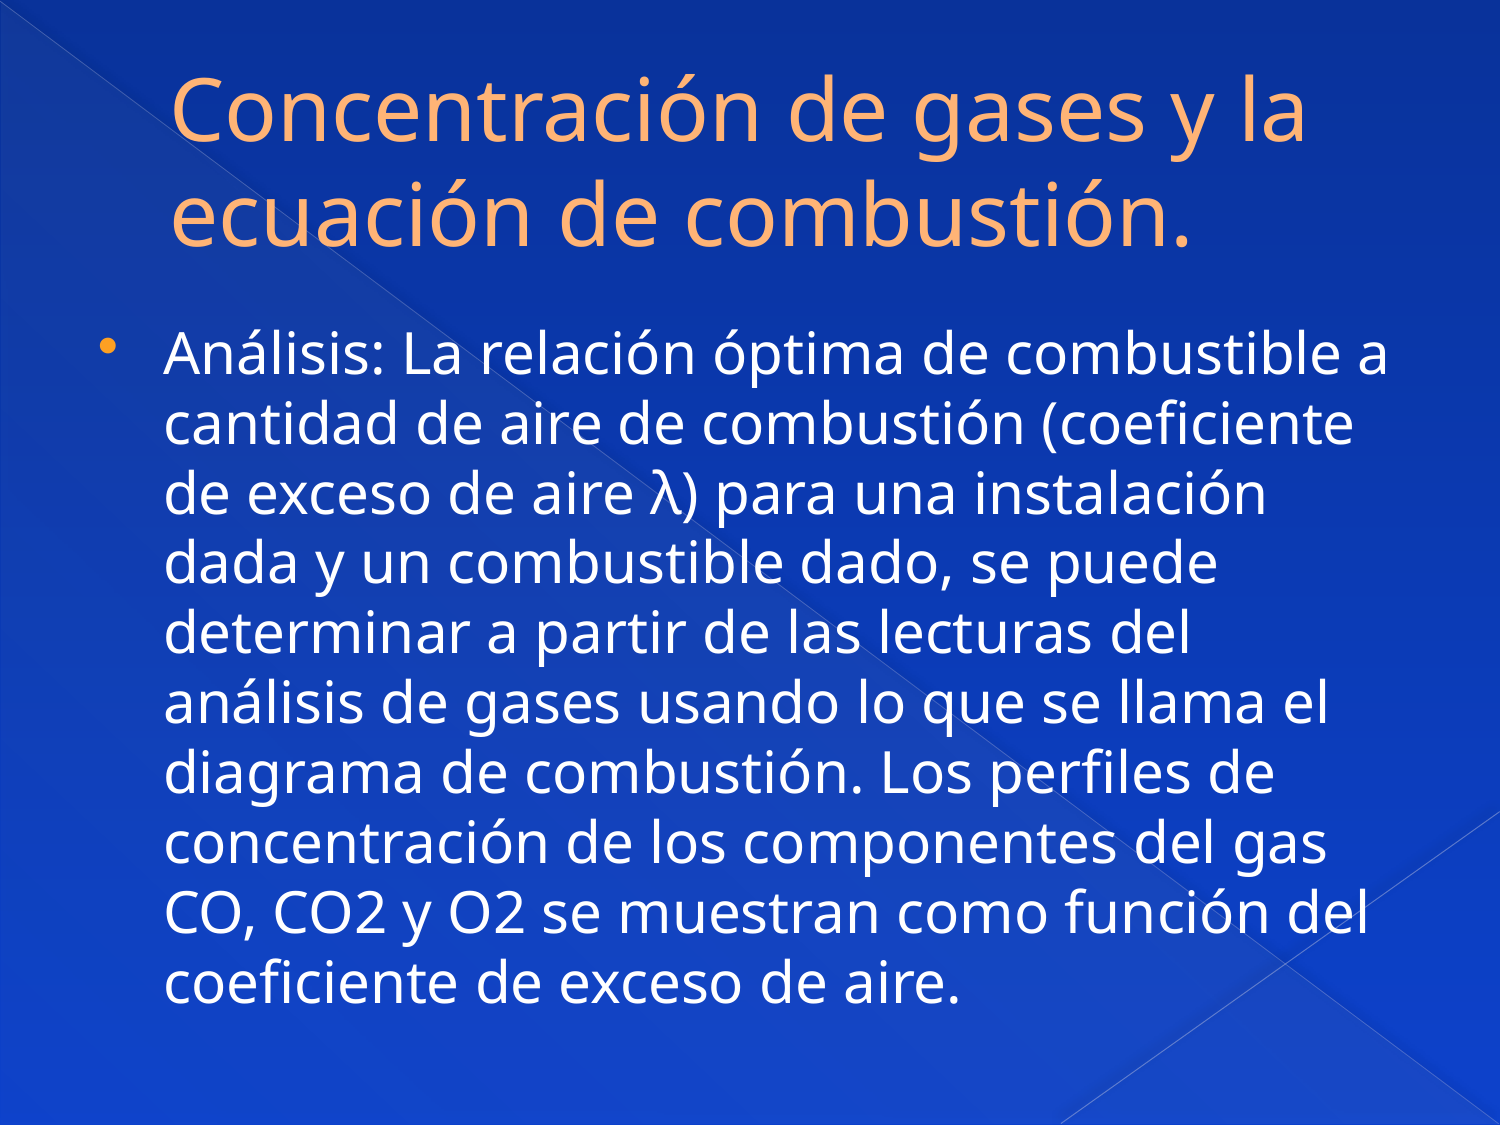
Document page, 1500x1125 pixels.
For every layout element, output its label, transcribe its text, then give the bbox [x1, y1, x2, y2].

list Análisis: La relación óptima de combustible a cantidad de aire de combustión (coeficiente de exceso de aire λ) para una instalación dada y un combustible dado, se puede determinar a partir de las lecturas del análisis de gases usando lo que se llama el diagrama de combustión. Los perfiles de concentración de los componentes del gas CO, CO2 y O2 se muestran como función del coeficiente de exceso de aire. [75, 308, 1425, 1059]
title Concentración de gases y la ecuación de combustión. [75, 43, 1425, 274]
